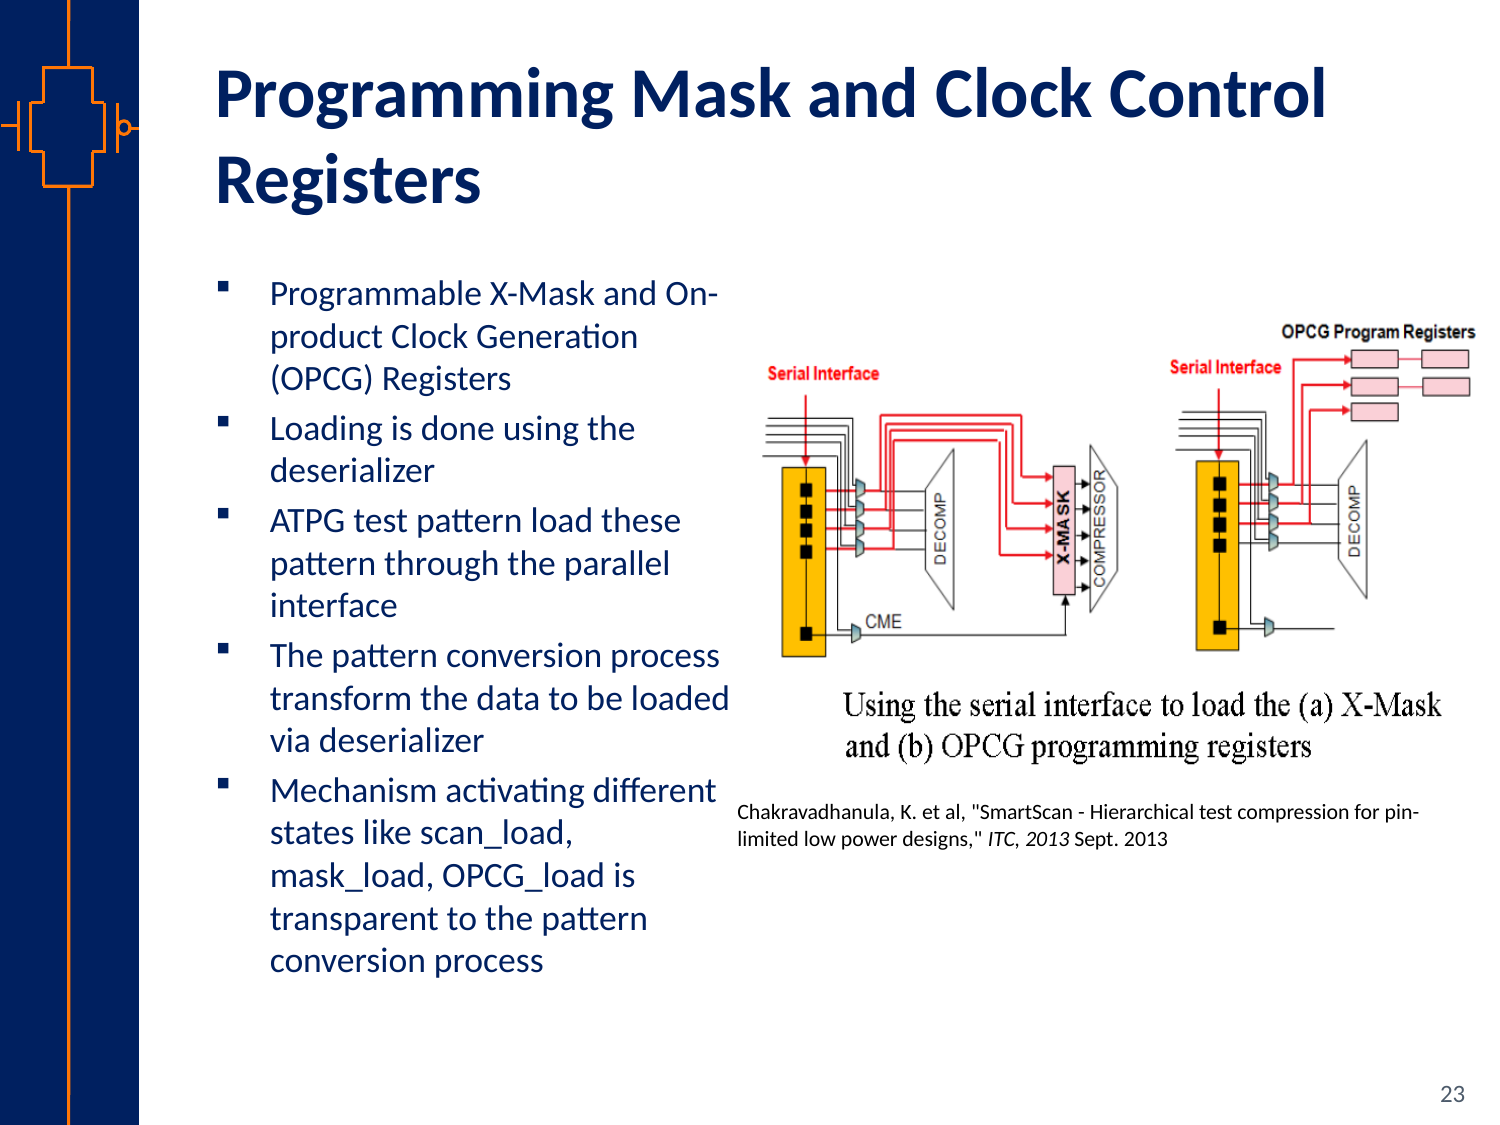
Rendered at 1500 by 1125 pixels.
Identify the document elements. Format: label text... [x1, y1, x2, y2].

slide_number 23 [1425, 1062, 1488, 1123]
text_box Chakravadhanula, K. et al, "SmartScan - Hierarchical test compression for pin-limited low power designs," ITC, 2013 Sept. 2013 [722, 790, 1484, 858]
picture [749, 317, 1484, 769]
title Programming Mask and Clock Control Registers [200, 37, 1388, 225]
list Programmable X-Mask and On-product Clock Generation (OPCG) Registers Loading is done using the deserializer ATPG test pattern load these pattern through the parallel interface The pattern conversion process transform the data to be loaded via deserializer Mechanism activating different states like scan_load, mask_load, OPCG_load is transparent to the pattern conversion process [200, 262, 757, 988]
